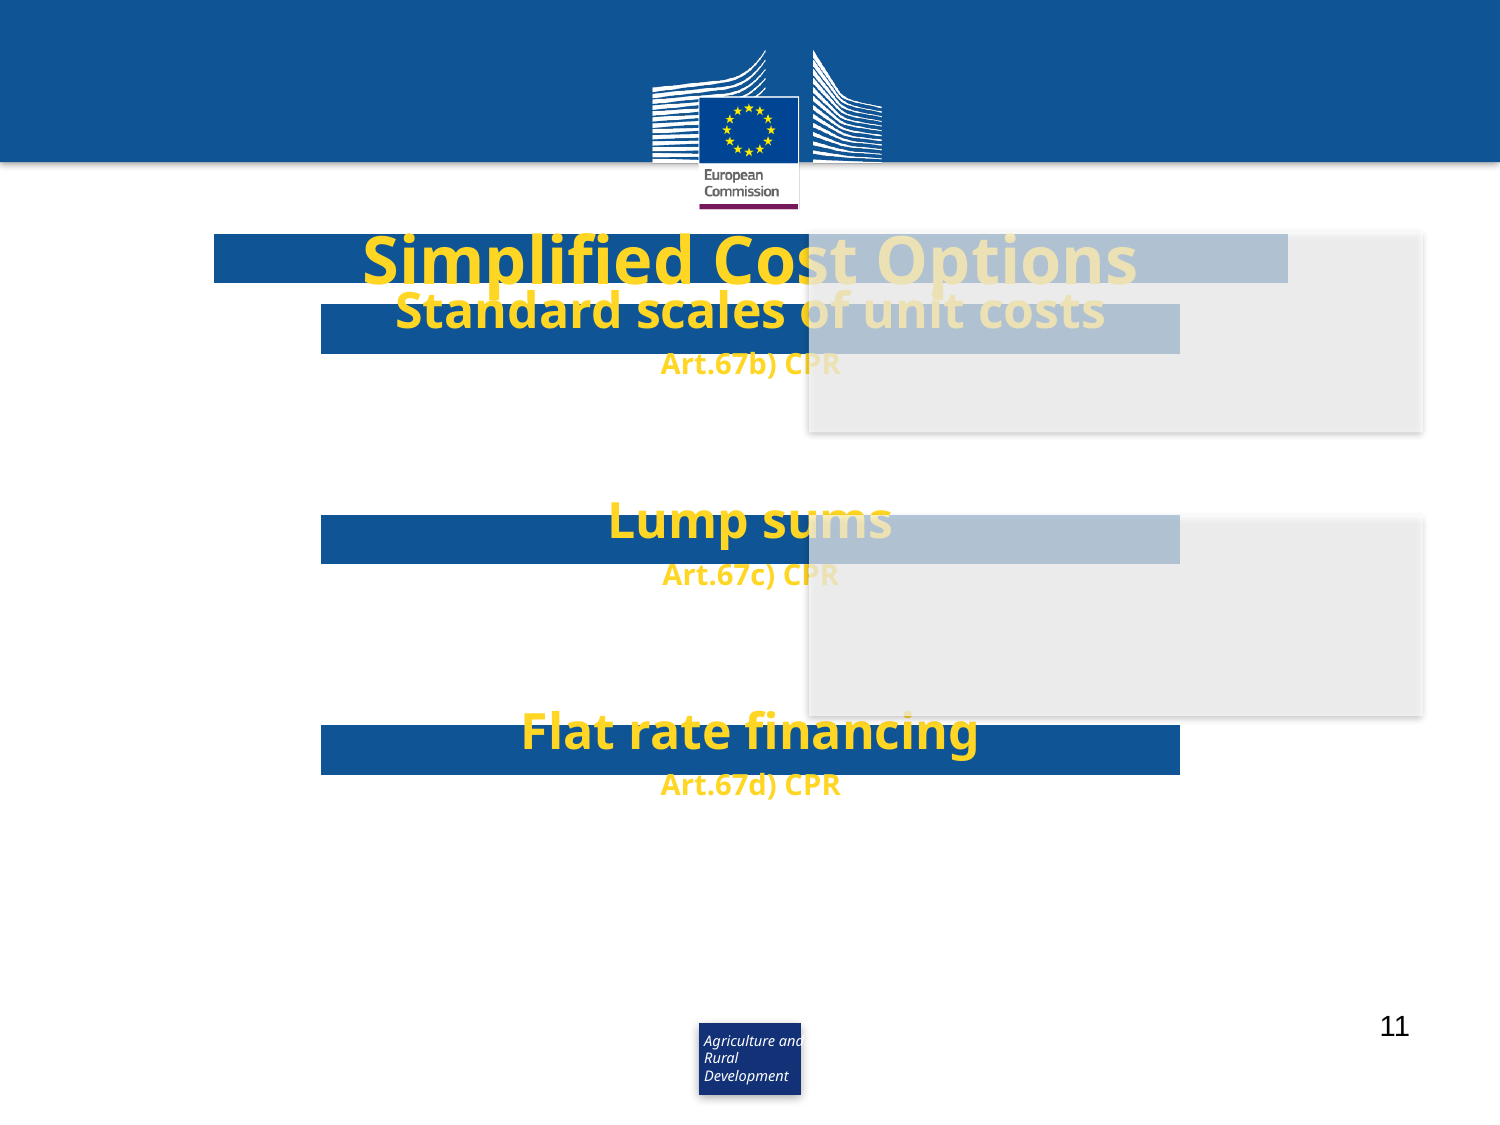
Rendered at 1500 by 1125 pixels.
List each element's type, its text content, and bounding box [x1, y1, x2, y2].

slide_number 11 [1074, 999, 1426, 1078]
picture [615, 50, 882, 230]
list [76, 231, 1426, 988]
